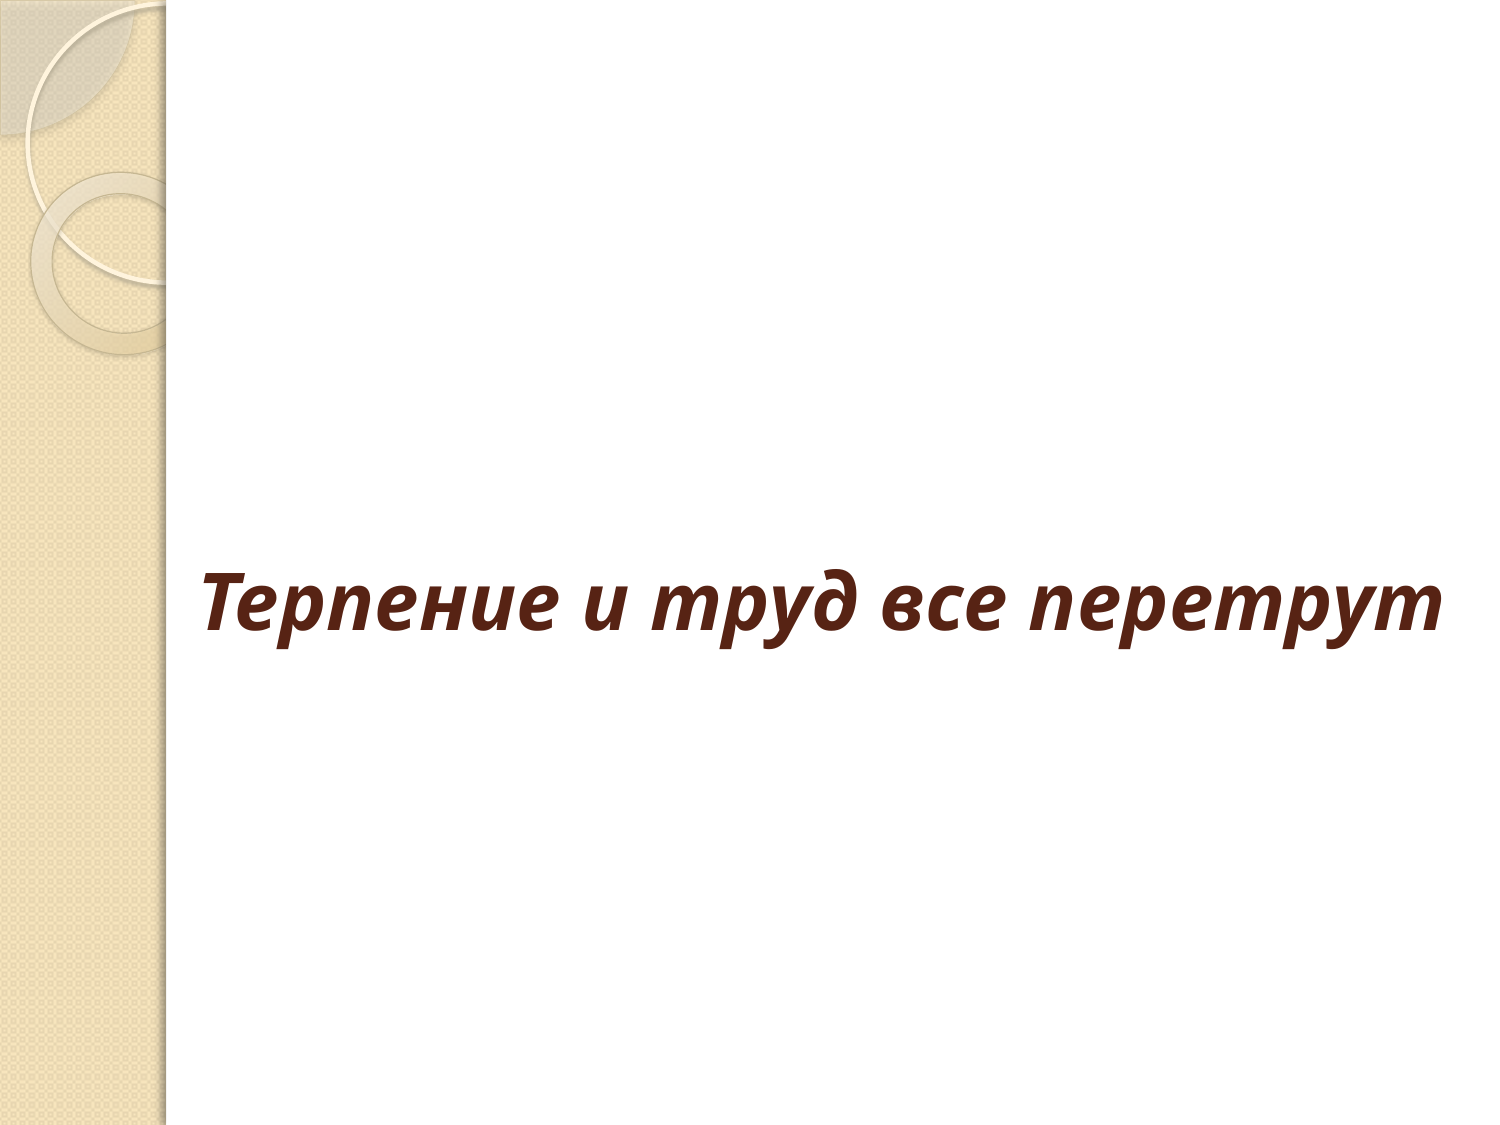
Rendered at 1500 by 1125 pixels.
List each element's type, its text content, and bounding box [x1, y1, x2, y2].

title Терпение и труд все перетрут [147, 504, 1498, 693]
